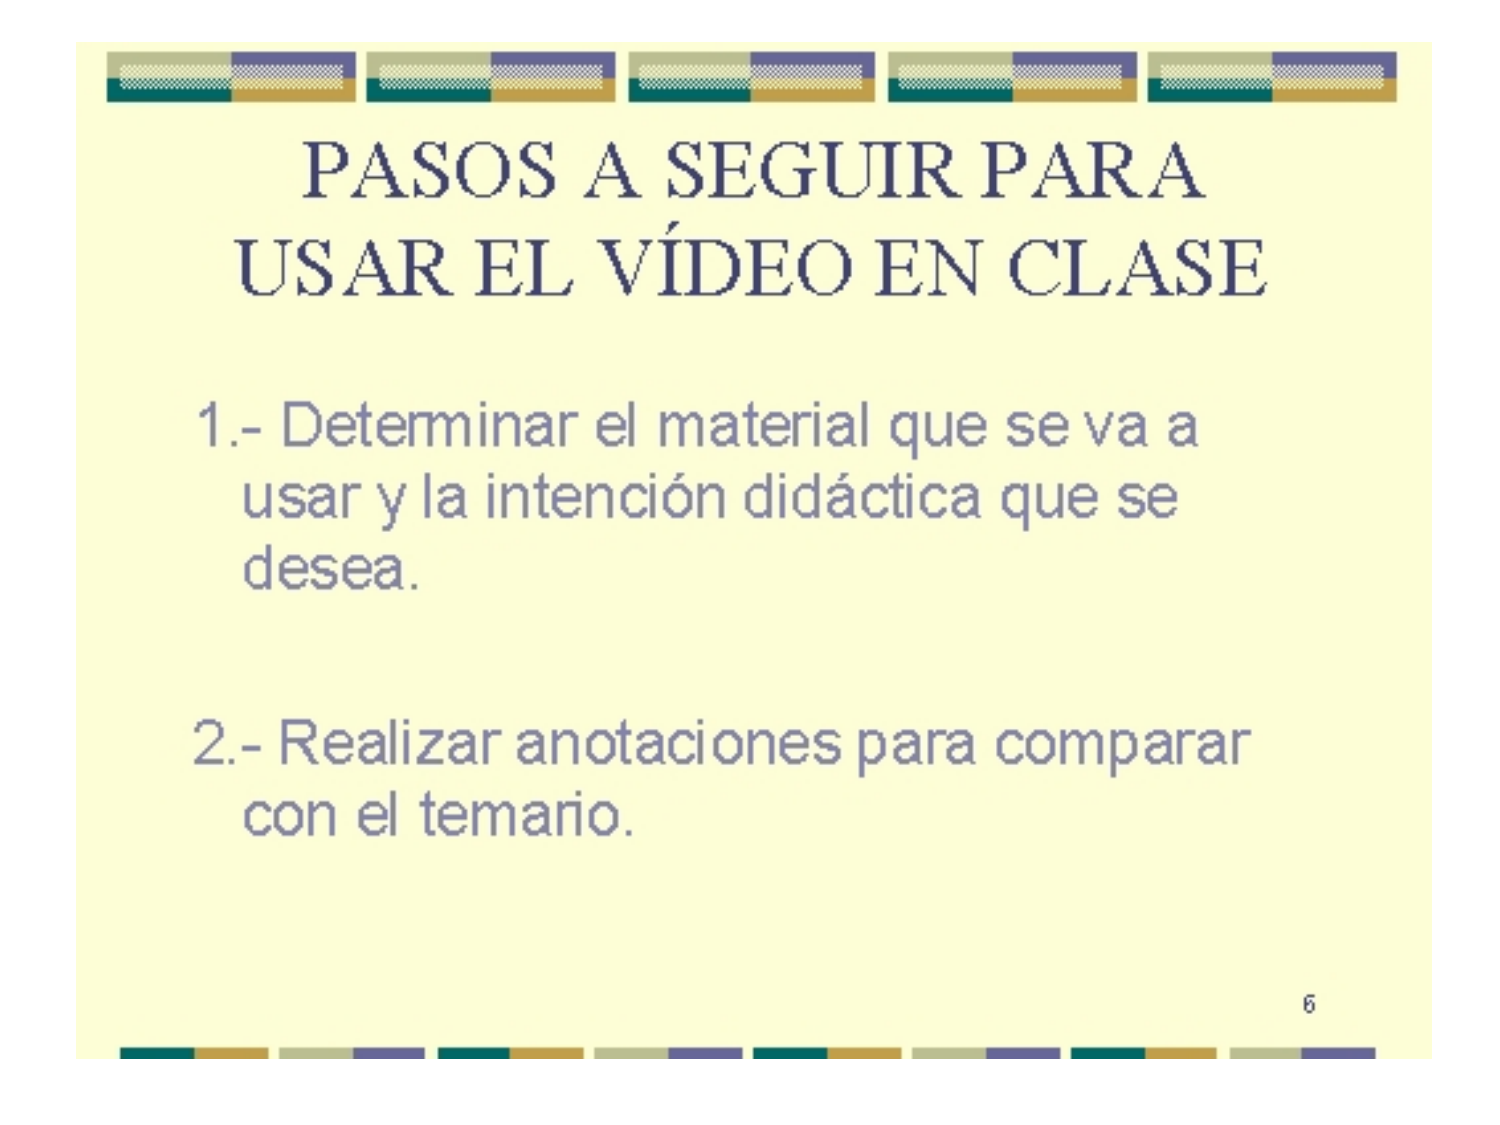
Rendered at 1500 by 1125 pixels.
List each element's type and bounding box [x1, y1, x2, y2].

picture [76, 42, 1432, 1059]
